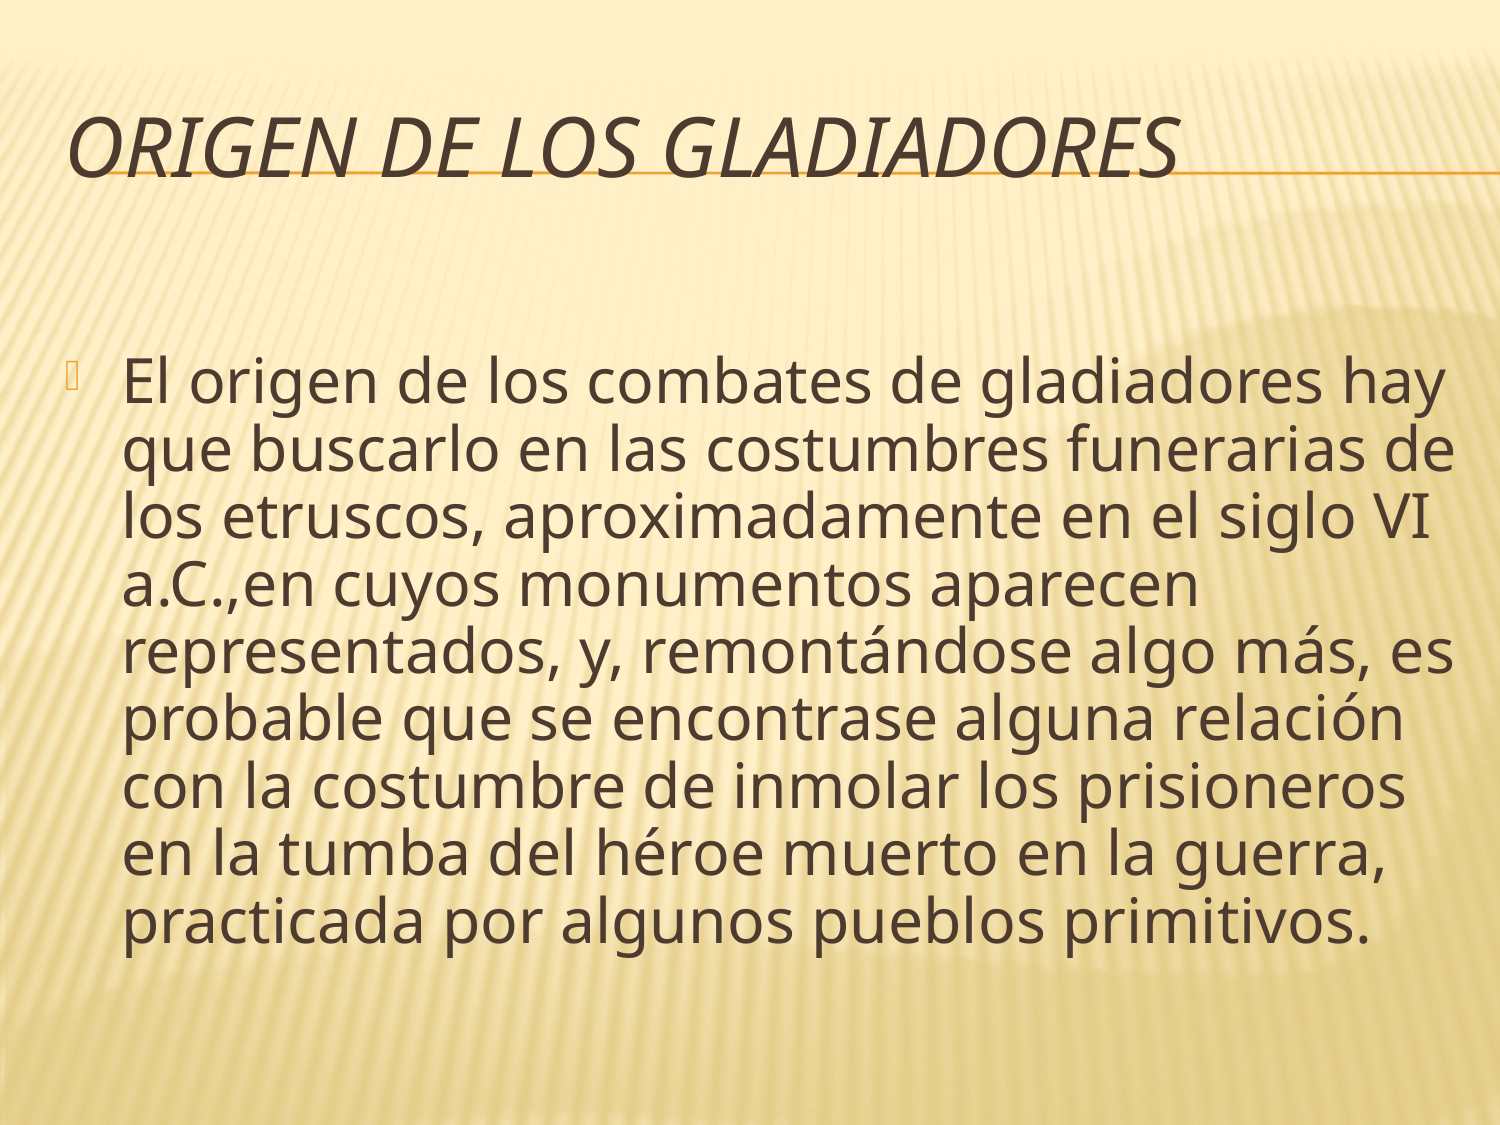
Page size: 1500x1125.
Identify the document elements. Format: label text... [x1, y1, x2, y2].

title Origen de los gladiadores [50, 75, 1475, 213]
list El origen de los combates de gladiadores hay que buscarlo en las costumbres funerarias de los etruscos, aproximadamente en el siglo VI a.C.,en cuyos monumentos aparecen representados, y, remontándose algo más, es probable que se encontrase alguna relación con la costumbre de inmolar los prisioneros en la tumba del héroe muerto en la guerra, practicada por algunos pueblos primitivos. [50, 254, 1475, 998]
